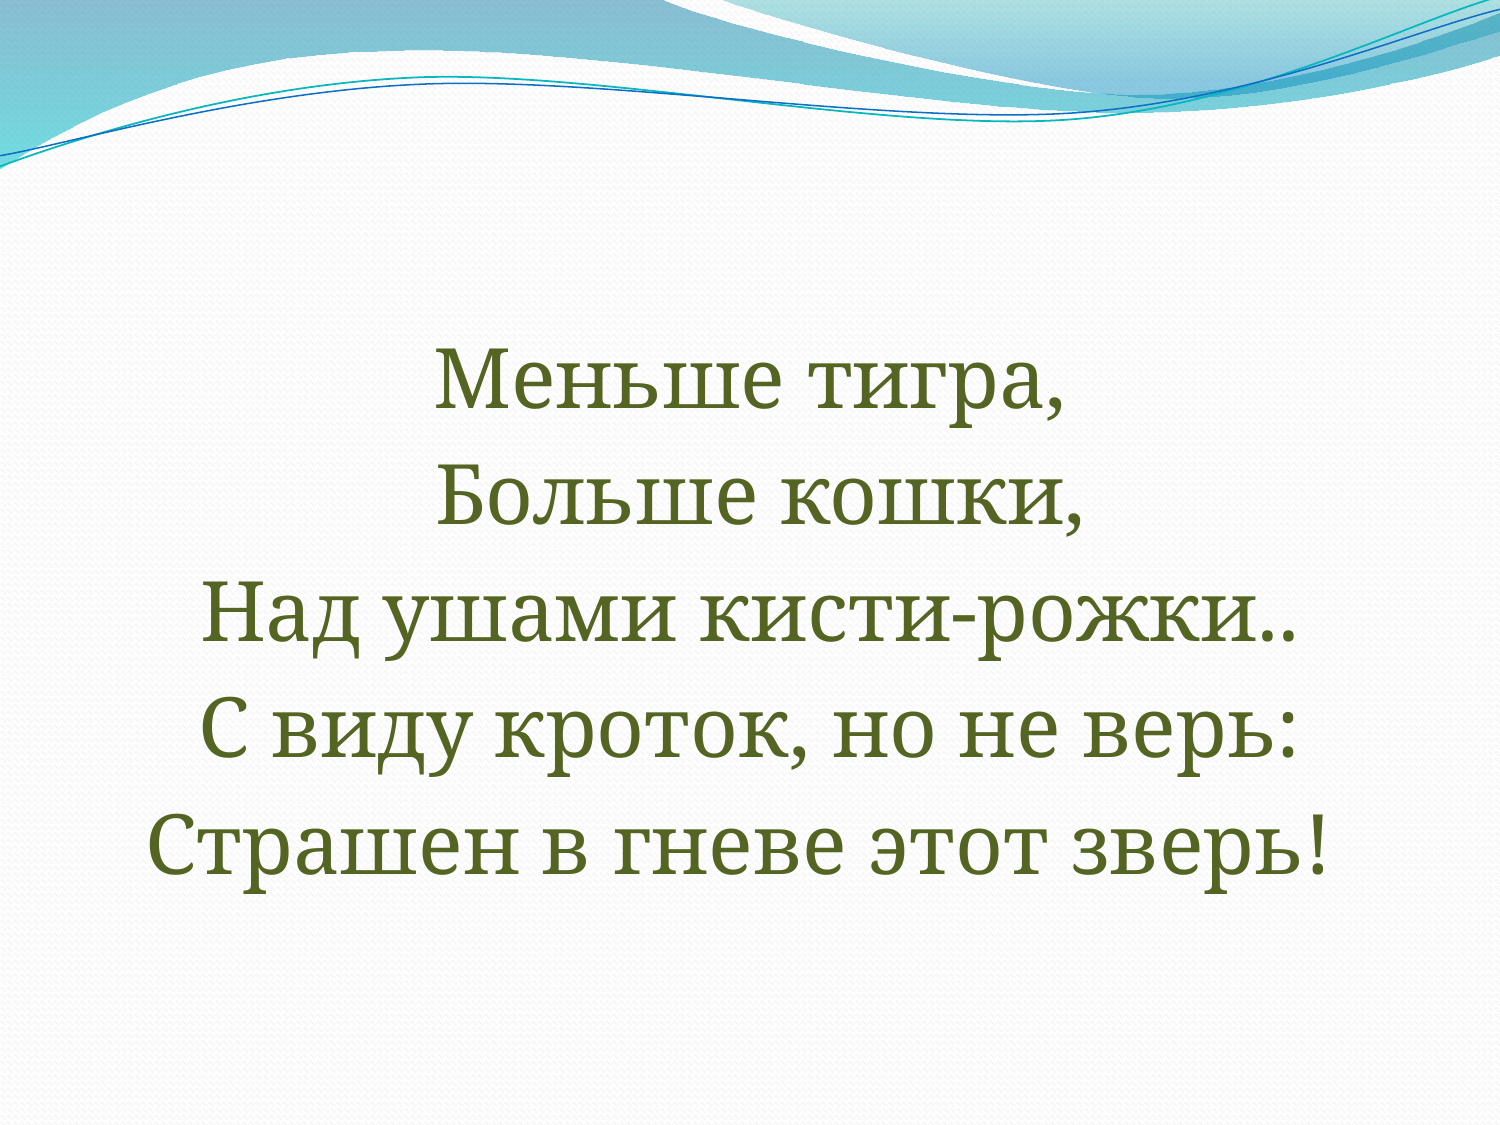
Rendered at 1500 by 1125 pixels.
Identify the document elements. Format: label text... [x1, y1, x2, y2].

list Меньше тигра, Больше кошки, Над ушами кисти-рожки.. С виду кроток, но не верь: Страшен в гневе этот зверь! [75, 317, 1425, 1038]
